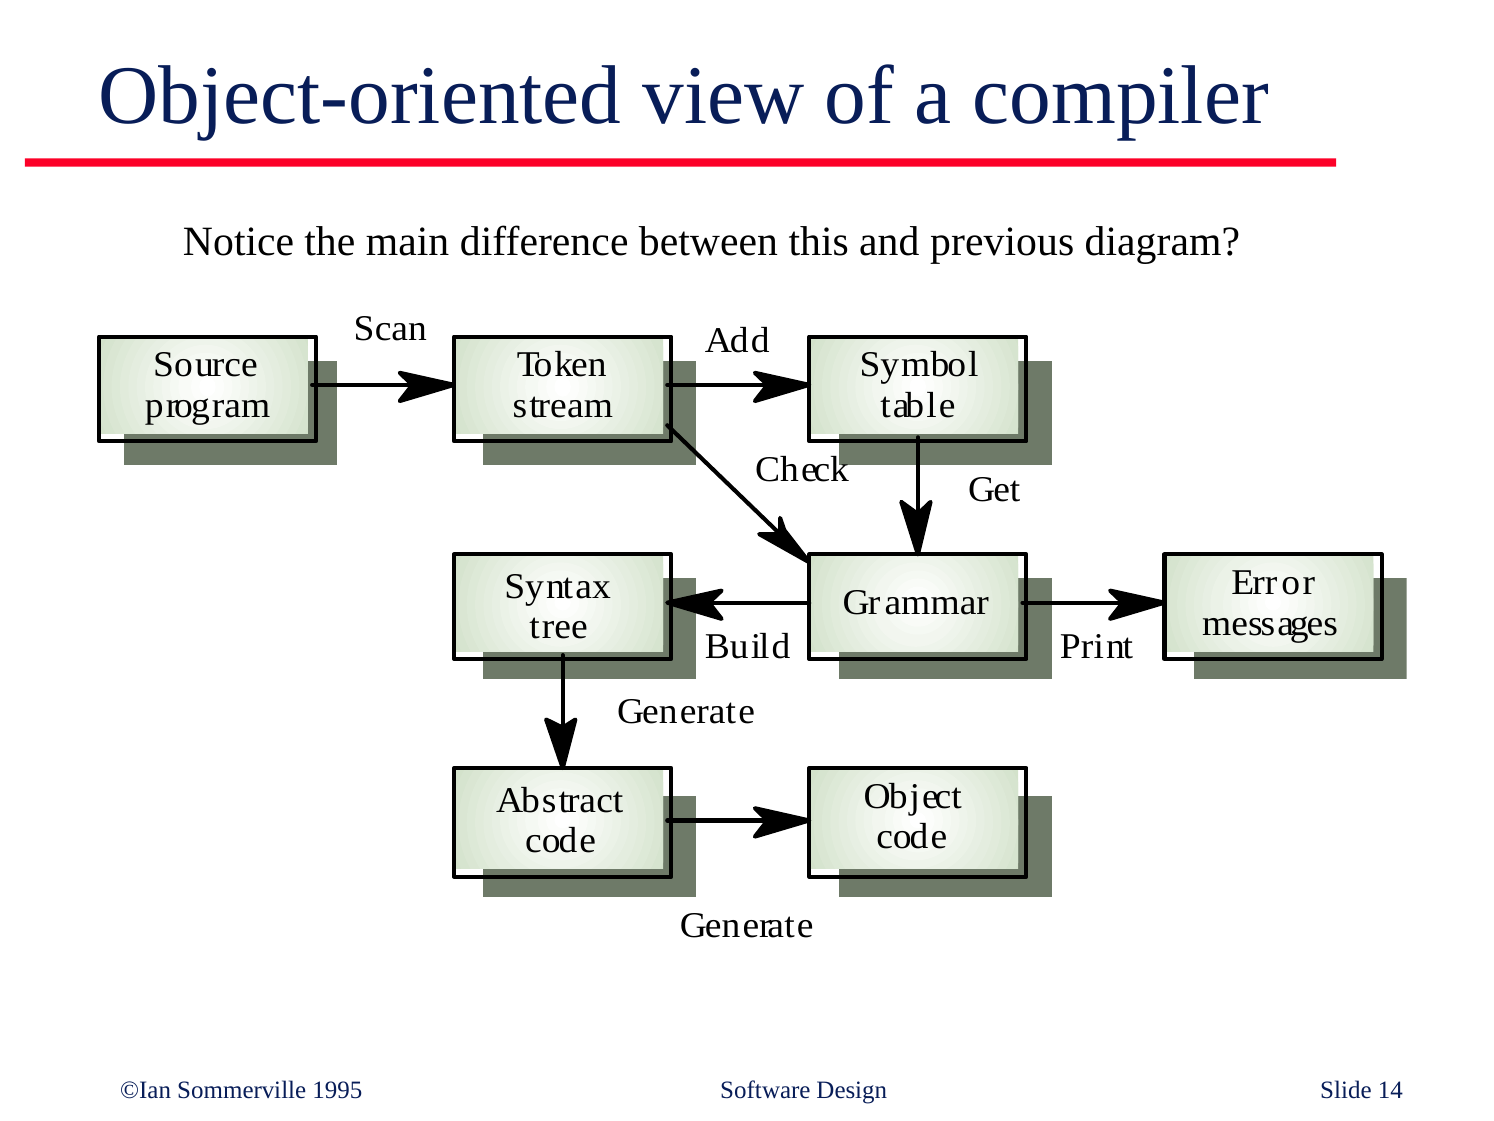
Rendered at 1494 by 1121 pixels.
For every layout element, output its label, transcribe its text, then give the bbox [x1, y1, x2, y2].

text_box Notice the main difference between this and previous diagram? [168, 206, 1407, 271]
picture [94, 312, 1407, 990]
title Object-oriented view of a compiler [84, 37, 1494, 148]
